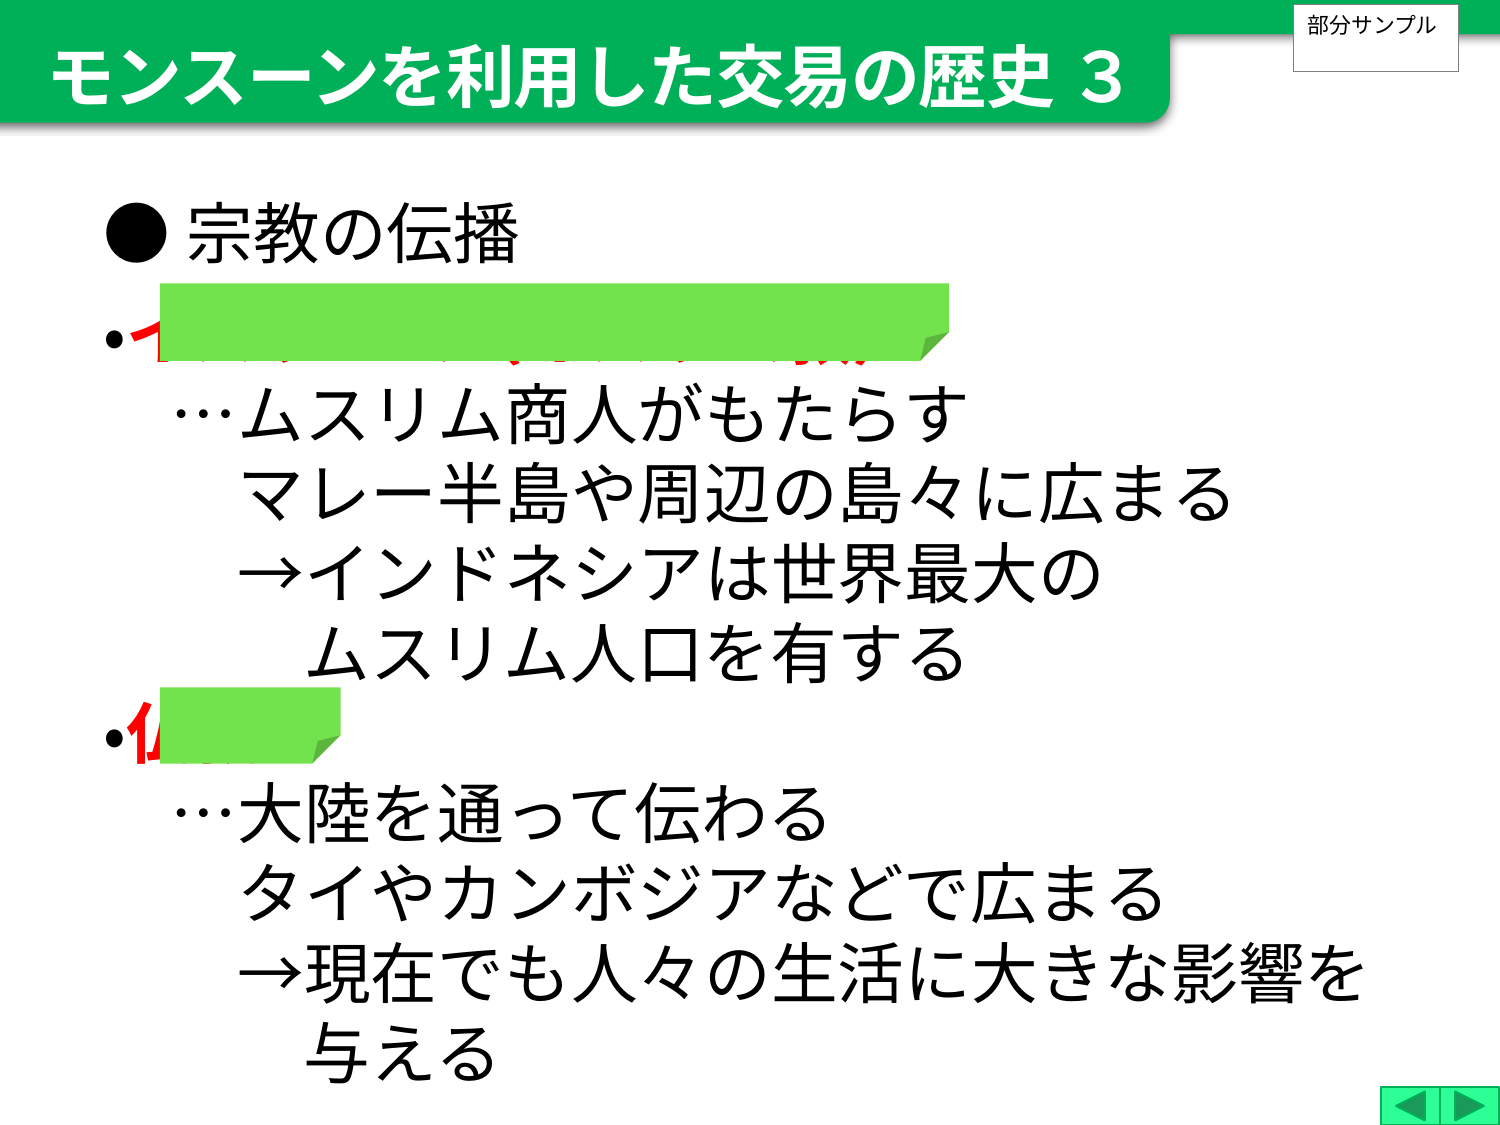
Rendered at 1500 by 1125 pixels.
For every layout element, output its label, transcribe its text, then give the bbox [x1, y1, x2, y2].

list ●宗教の伝播 ・イスラーム（イスラム教） …ムスリム商人がもたらす マレー半島や周辺の島々に広まる →インドネシアは世界最大の ムスリム人口を有する ・仏教 …大陸を通って伝わる タイやカンボジアなどで広まる →現在でも人々の生活に大きな影響を 与える [103, 191, 1441, 1087]
text_box [1439, 1086, 1500, 1125]
text_box [158, 282, 950, 362]
text_box [1380, 1087, 1439, 1125]
text_box 部分サンプル [1293, 4, 1459, 72]
text_box モンスーンを利用した交易の歴史 ３ [31, 4, 1268, 124]
text_box [158, 686, 342, 765]
